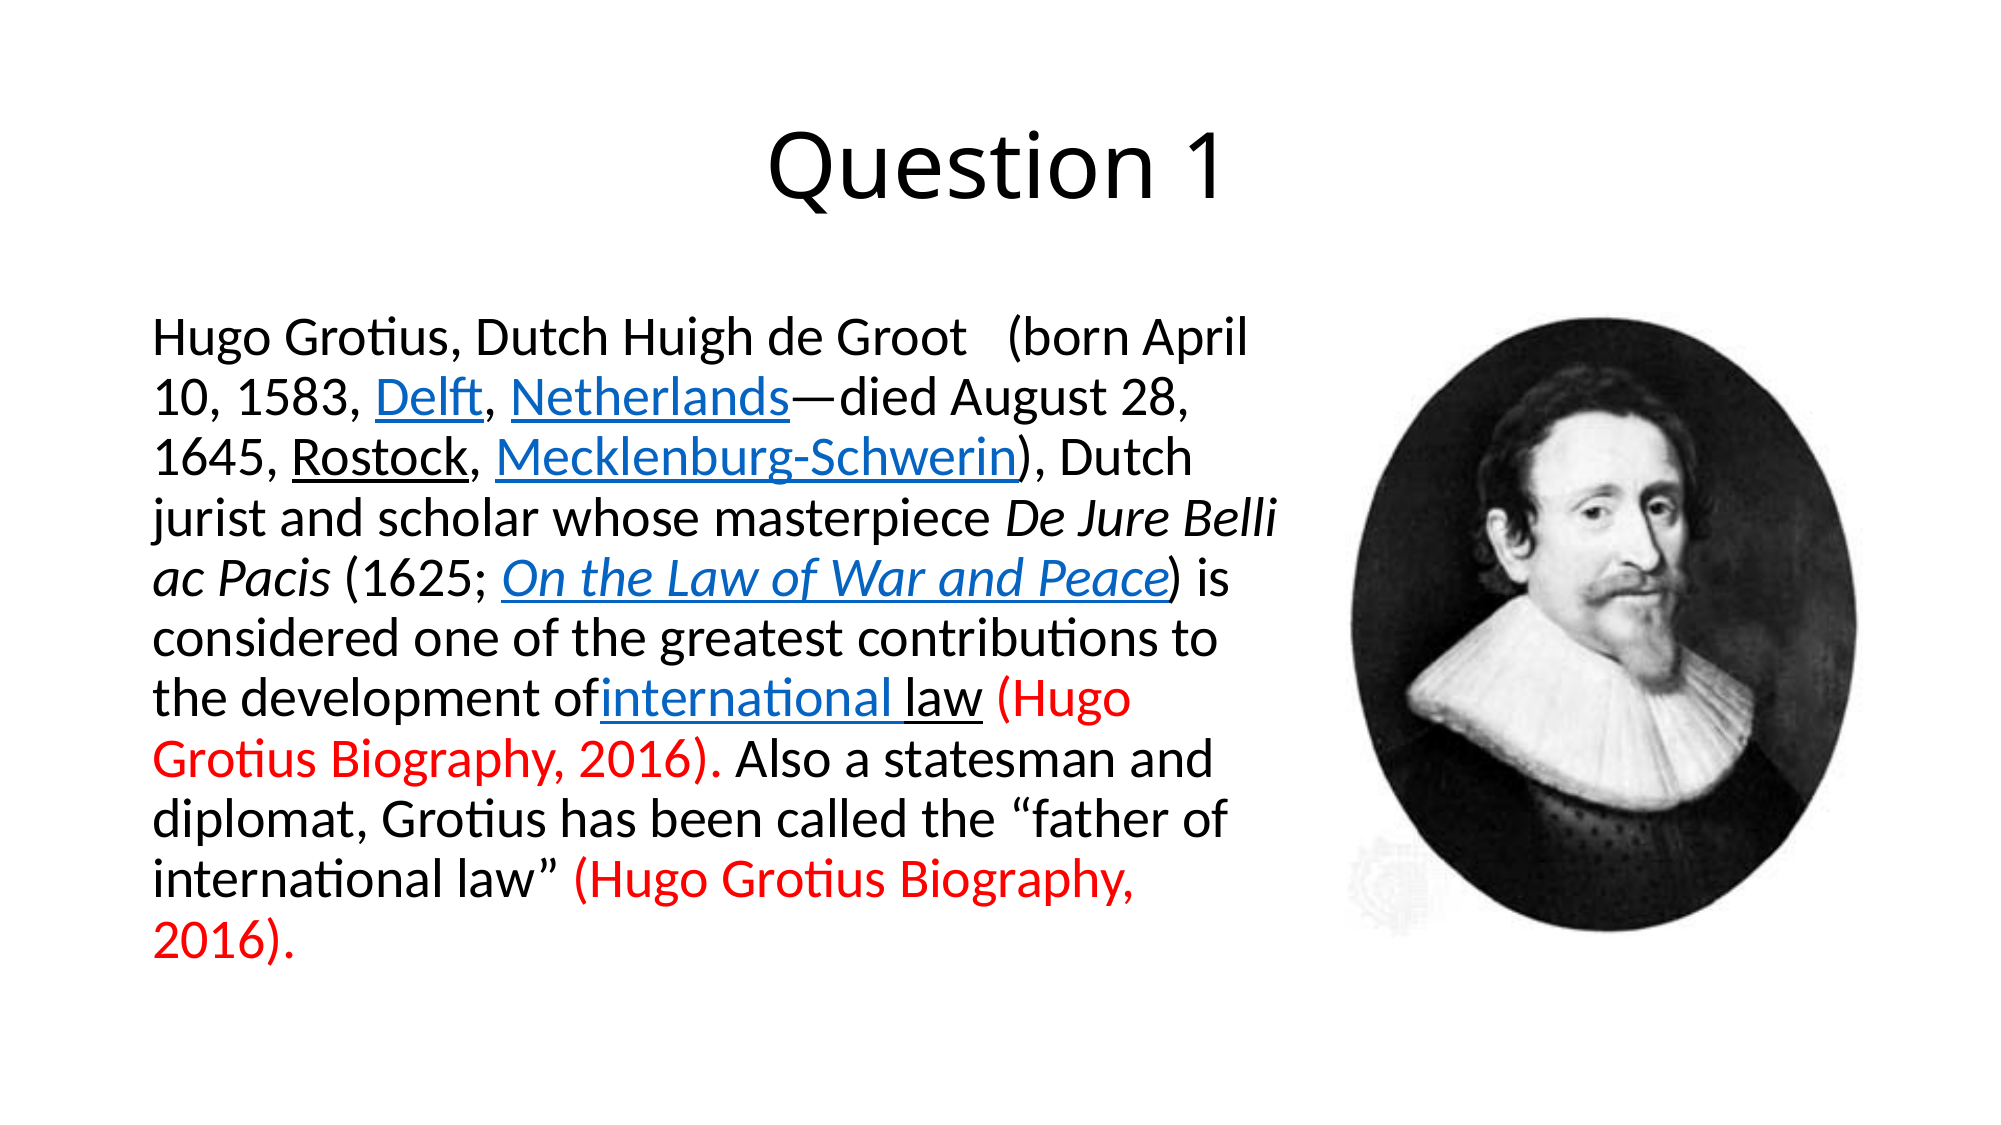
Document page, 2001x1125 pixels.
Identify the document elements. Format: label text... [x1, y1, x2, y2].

picture [1345, 312, 1863, 938]
list Hugo Grotius, Dutch Huigh de Groot (born April 10, 1583, Delft, Netherlands—died August 28, 1645, Rostock, Mecklenburg-Schwerin), Dutch jurist and scholar whose masterpiece De Jure Belli ac Pacis (1625; On the Law of War and Peace) is considered one of the greatest contributions to the development ofinternational law (Hugo Grotius Biography, 2016). Also a statesman and diplomat, Grotius has been called the “father of international law” (Hugo Grotius Biography, 2016). [137, 299, 1295, 1014]
title Question 1 [137, 59, 1863, 278]
